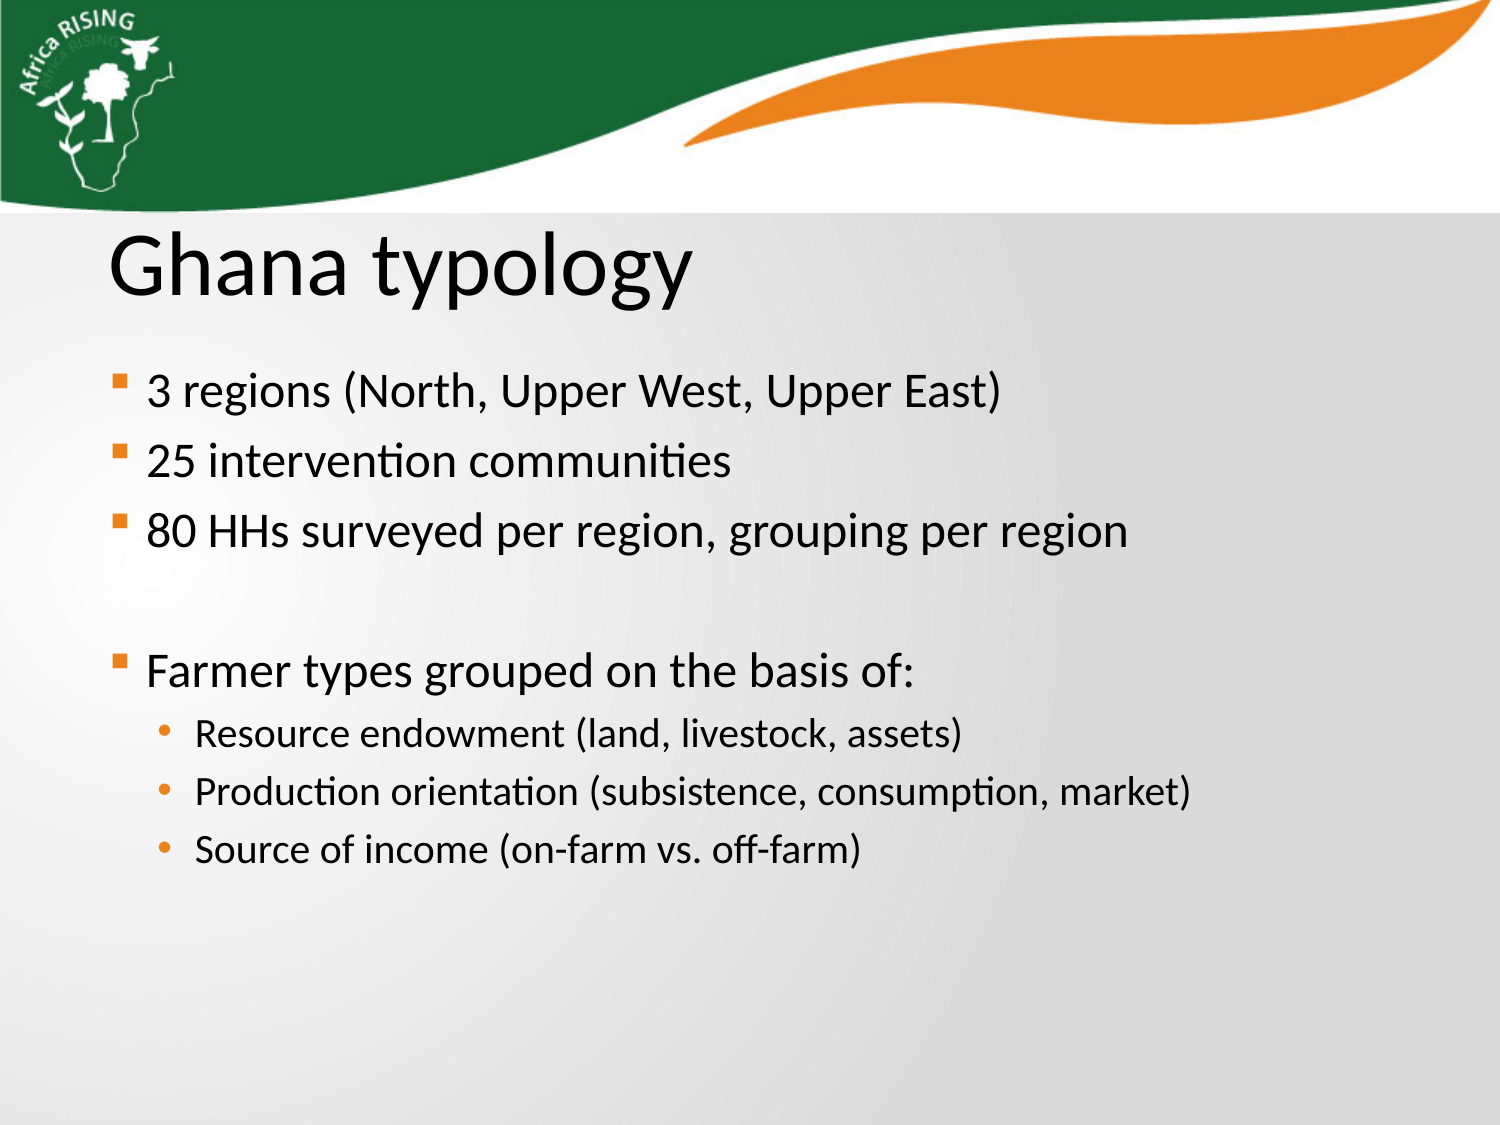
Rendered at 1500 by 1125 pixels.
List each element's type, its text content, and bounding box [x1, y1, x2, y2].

list Ghana typology [75, 196, 1412, 384]
picture [0, 0, 1500, 213]
list 3 regions (North, Upper West, Upper East) 25 intervention communities 80 HHs surveyed per region, grouping per region Farmer types grouped on the basis of: Resource endowment (land, livestock, assets) Production orientation (subsistence, consumption, market) Source of income (on-farm vs. off-farm) [75, 384, 1412, 1071]
